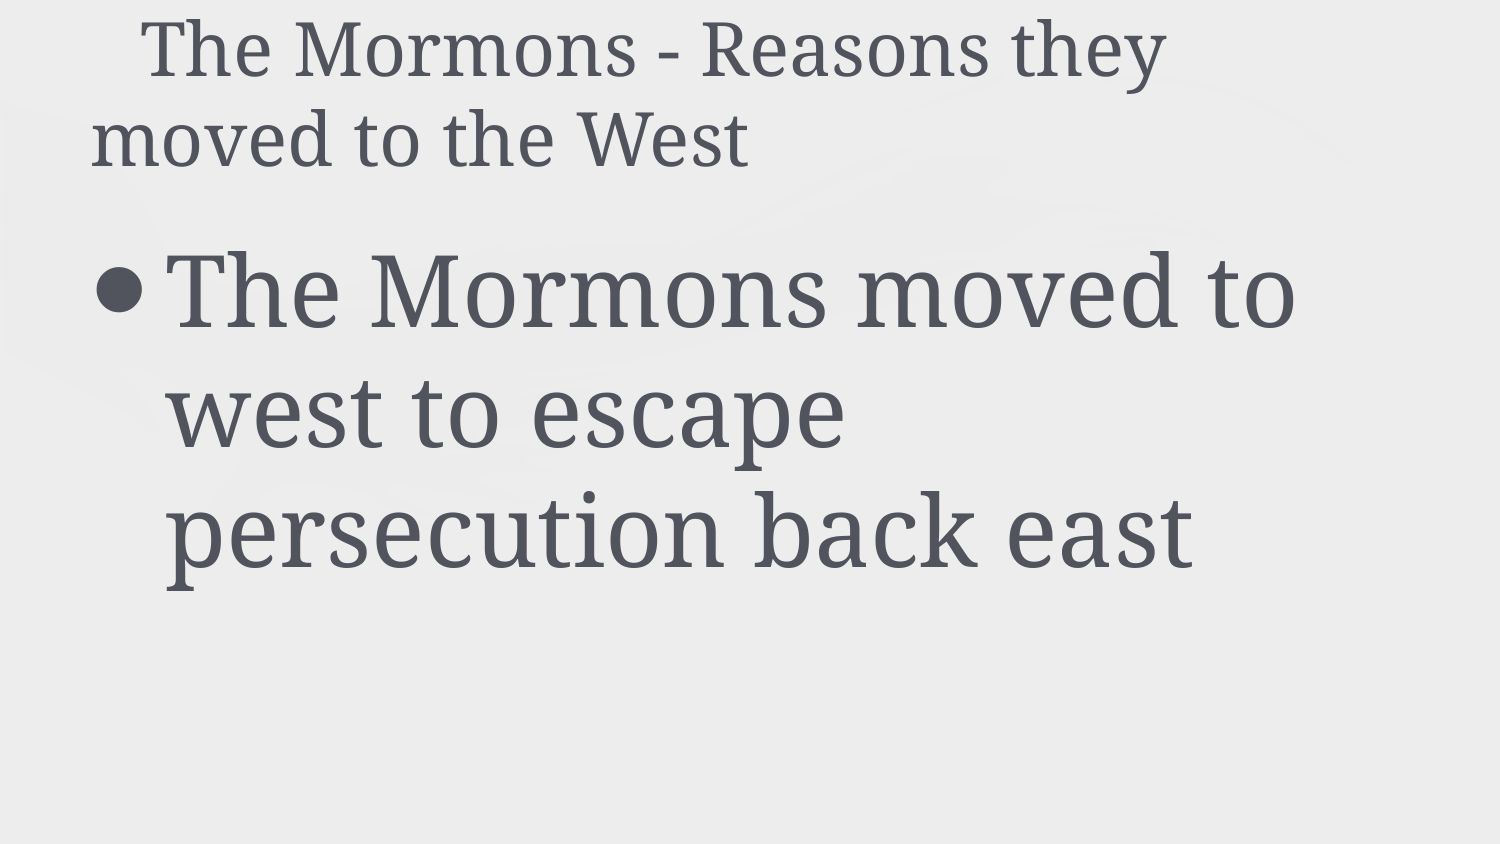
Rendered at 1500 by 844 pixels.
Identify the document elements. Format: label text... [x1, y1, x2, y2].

title The Mormons - Reasons they moved to the West [75, 25, 1425, 197]
list The Mormons moved to west to escape persecution back east [75, 212, 1425, 808]
